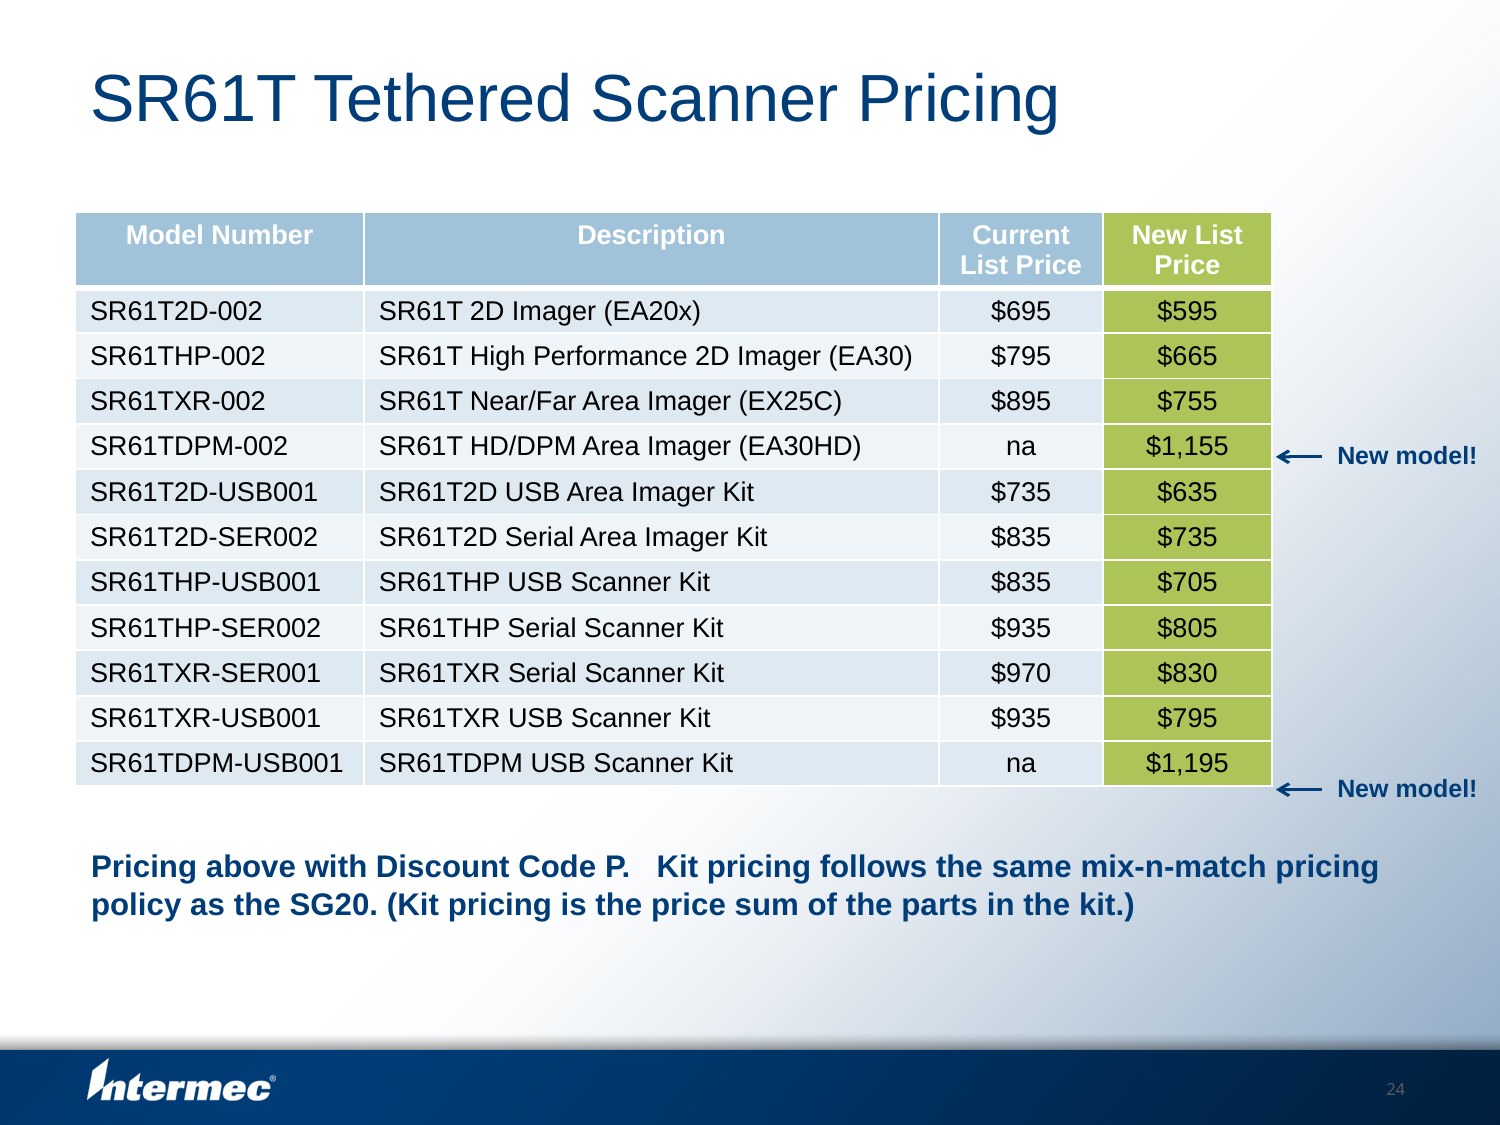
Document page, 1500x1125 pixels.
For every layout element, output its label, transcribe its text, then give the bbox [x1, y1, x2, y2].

table_cell SR61TXR-USB001 [76, 697, 363, 740]
table_cell SR61TDPM-002 [76, 425, 363, 468]
table_cell $735 [940, 470, 1102, 514]
table_cell $895 [940, 379, 1102, 423]
table_cell $795 [1104, 697, 1271, 740]
table_cell $635 [1104, 470, 1271, 514]
table_cell $695 [940, 291, 1102, 332]
table_cell SR61TXR-SER001 [76, 651, 363, 695]
table_cell SR61T Near/Far Area Imager (EX25C) [365, 379, 938, 423]
table_cell na [940, 425, 1102, 468]
table_cell $795 [940, 334, 1102, 378]
table_cell na [940, 742, 1102, 785]
table_cell $1,195 [1104, 742, 1271, 785]
table_cell $835 [940, 561, 1102, 604]
table_cell SR61T2D-002 [76, 291, 363, 332]
table_cell SR61T 2D Imager (EA20x) [365, 291, 938, 332]
table_cell SR61T High Performance 2D Imager (EA30) [365, 334, 938, 378]
table_cell SR61TDPM-USB001 [76, 742, 363, 785]
table_cell $970 [940, 651, 1102, 695]
table_cell SR61THP-002 [76, 334, 363, 378]
table_cell $755 [1104, 379, 1271, 423]
text_box New model! [1322, 765, 1493, 811]
table_cell SR61T2D-SER002 [76, 515, 363, 559]
table_header New List Price [1104, 213, 1271, 285]
table_cell $935 [940, 606, 1102, 649]
table_cell SR61TXR Serial Scanner Kit [365, 651, 938, 695]
table_cell SR61T2D USB Area Imager Kit [365, 470, 938, 514]
table_header Current List Price [940, 213, 1102, 285]
table_cell SR61TXR USB Scanner Kit [365, 697, 938, 740]
table_cell SR61T2D Serial Area Imager Kit [365, 515, 938, 559]
table_cell $935 [940, 697, 1102, 740]
picture [0, 0, 1500, 1125]
table_cell $805 [1104, 606, 1271, 649]
table_cell SR61TDPM USB Scanner Kit [365, 742, 938, 785]
table_cell SR61THP-USB001 [76, 561, 363, 604]
table_cell $665 [1104, 334, 1271, 378]
table_cell $705 [1104, 561, 1271, 604]
table_cell $735 [1104, 515, 1271, 559]
text_box Pricing above with Discount Code P. Kit pricing follows the same mix-n-match pricing policy as the SG20. (Kit pricing is the price sum of the parts in the kit.) [76, 839, 1424, 929]
table_cell SR61THP Serial Scanner Kit [365, 606, 938, 649]
table_cell $1,155 [1104, 425, 1271, 468]
table_cell SR61TXR-002 [76, 379, 363, 423]
table_cell SR61T2D-USB001 [76, 470, 363, 514]
title SR61T Tethered Scanner Pricing [75, 45, 1425, 145]
table_cell $835 [940, 515, 1102, 559]
table_cell $830 [1104, 651, 1271, 695]
table_cell SR61T HD/DPM Area Imager (EA30HD) [365, 425, 938, 468]
table_header Description [365, 213, 938, 285]
table_cell SR61THP-SER002 [76, 606, 363, 649]
text_box New model! [1322, 432, 1493, 478]
table_cell SR61THP USB Scanner Kit [365, 561, 938, 604]
table_cell $595 [1104, 291, 1271, 332]
table_header Model Number [76, 213, 363, 285]
